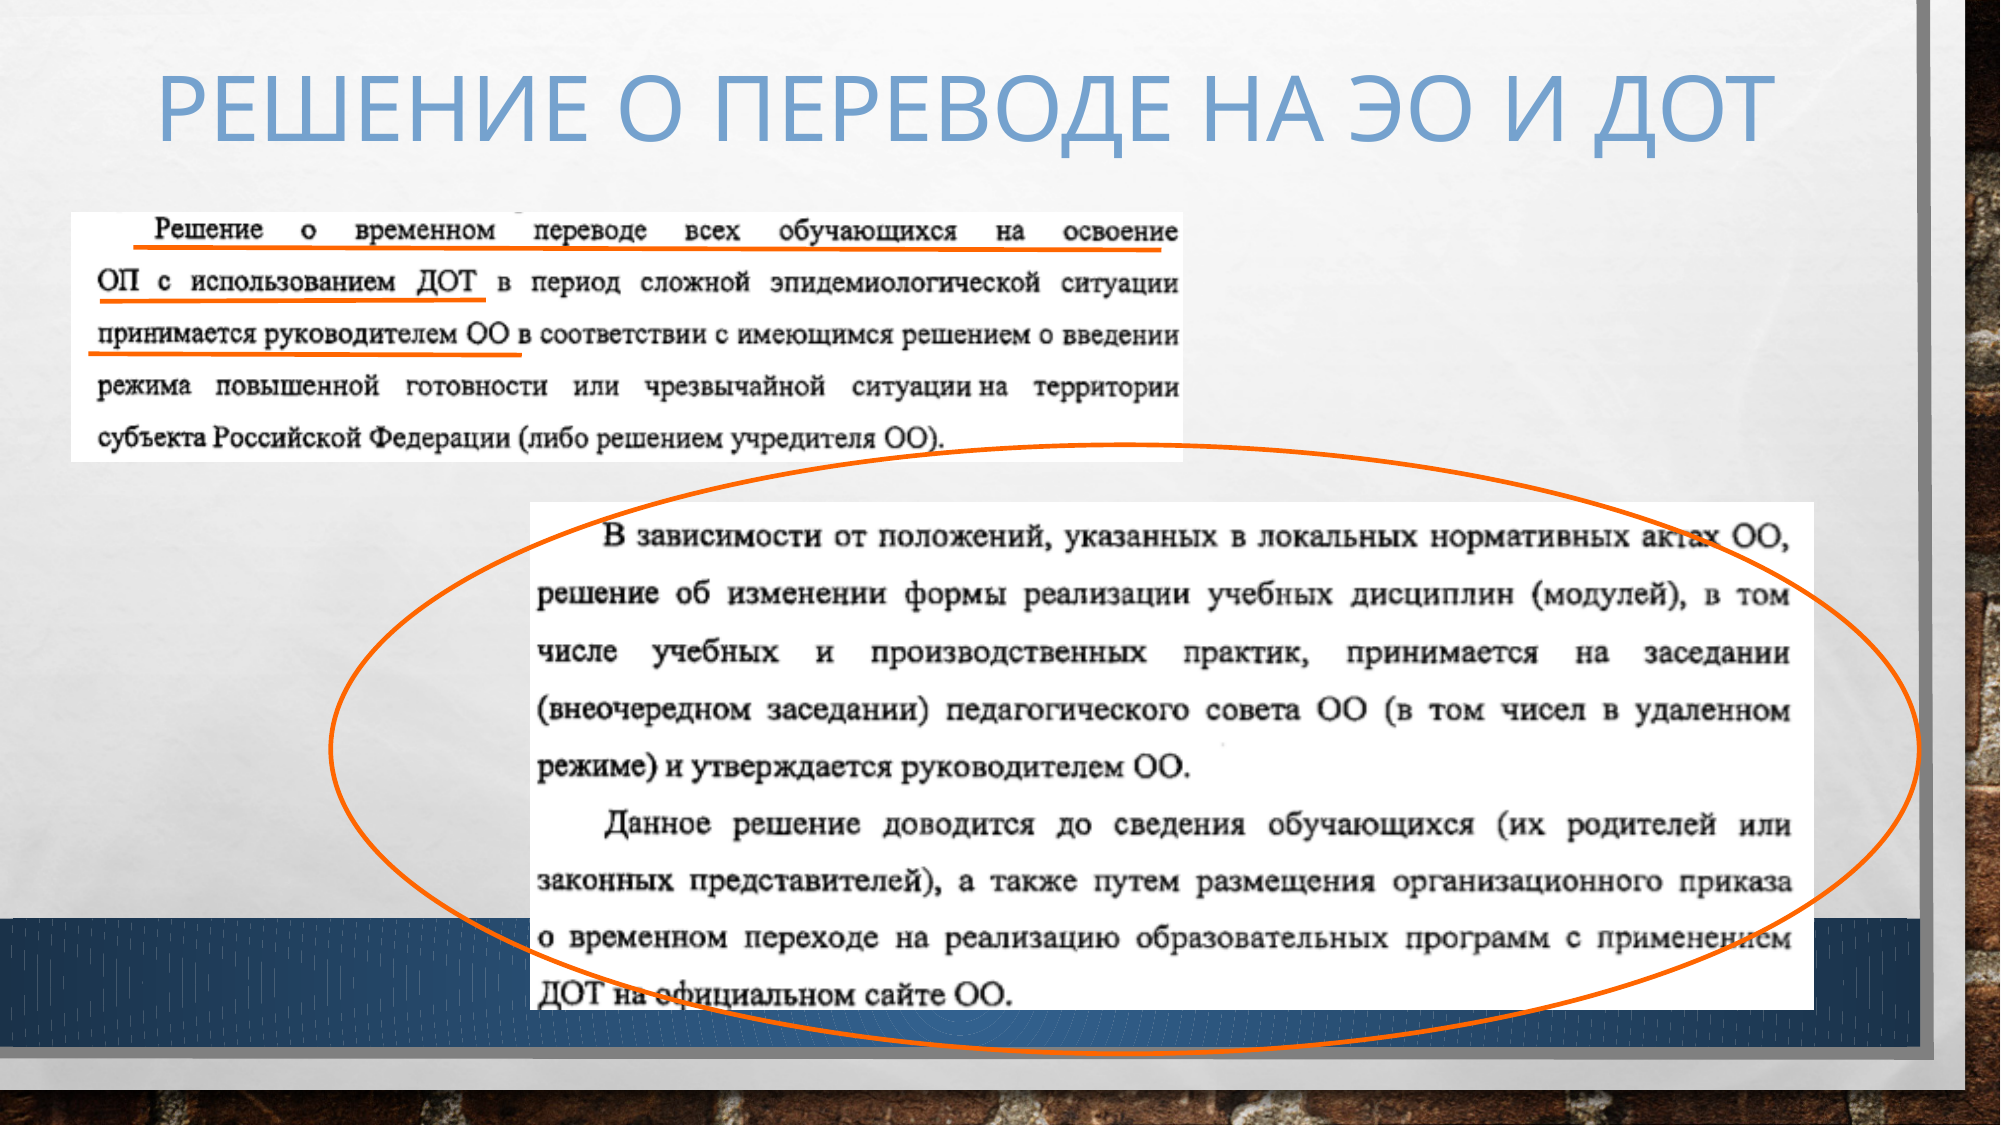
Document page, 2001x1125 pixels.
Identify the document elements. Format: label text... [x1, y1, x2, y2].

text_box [133, 247, 1162, 251]
picture [0, 0, 2000, 1125]
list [530, 502, 1814, 1011]
picture [70, 211, 1183, 462]
text_box [712, 1011, 1538, 1056]
text_box [329, 545, 530, 953]
text_box [1814, 595, 1921, 903]
title Решение о переводе на эо и дот [112, 53, 1818, 170]
text_box [655, 444, 1595, 502]
